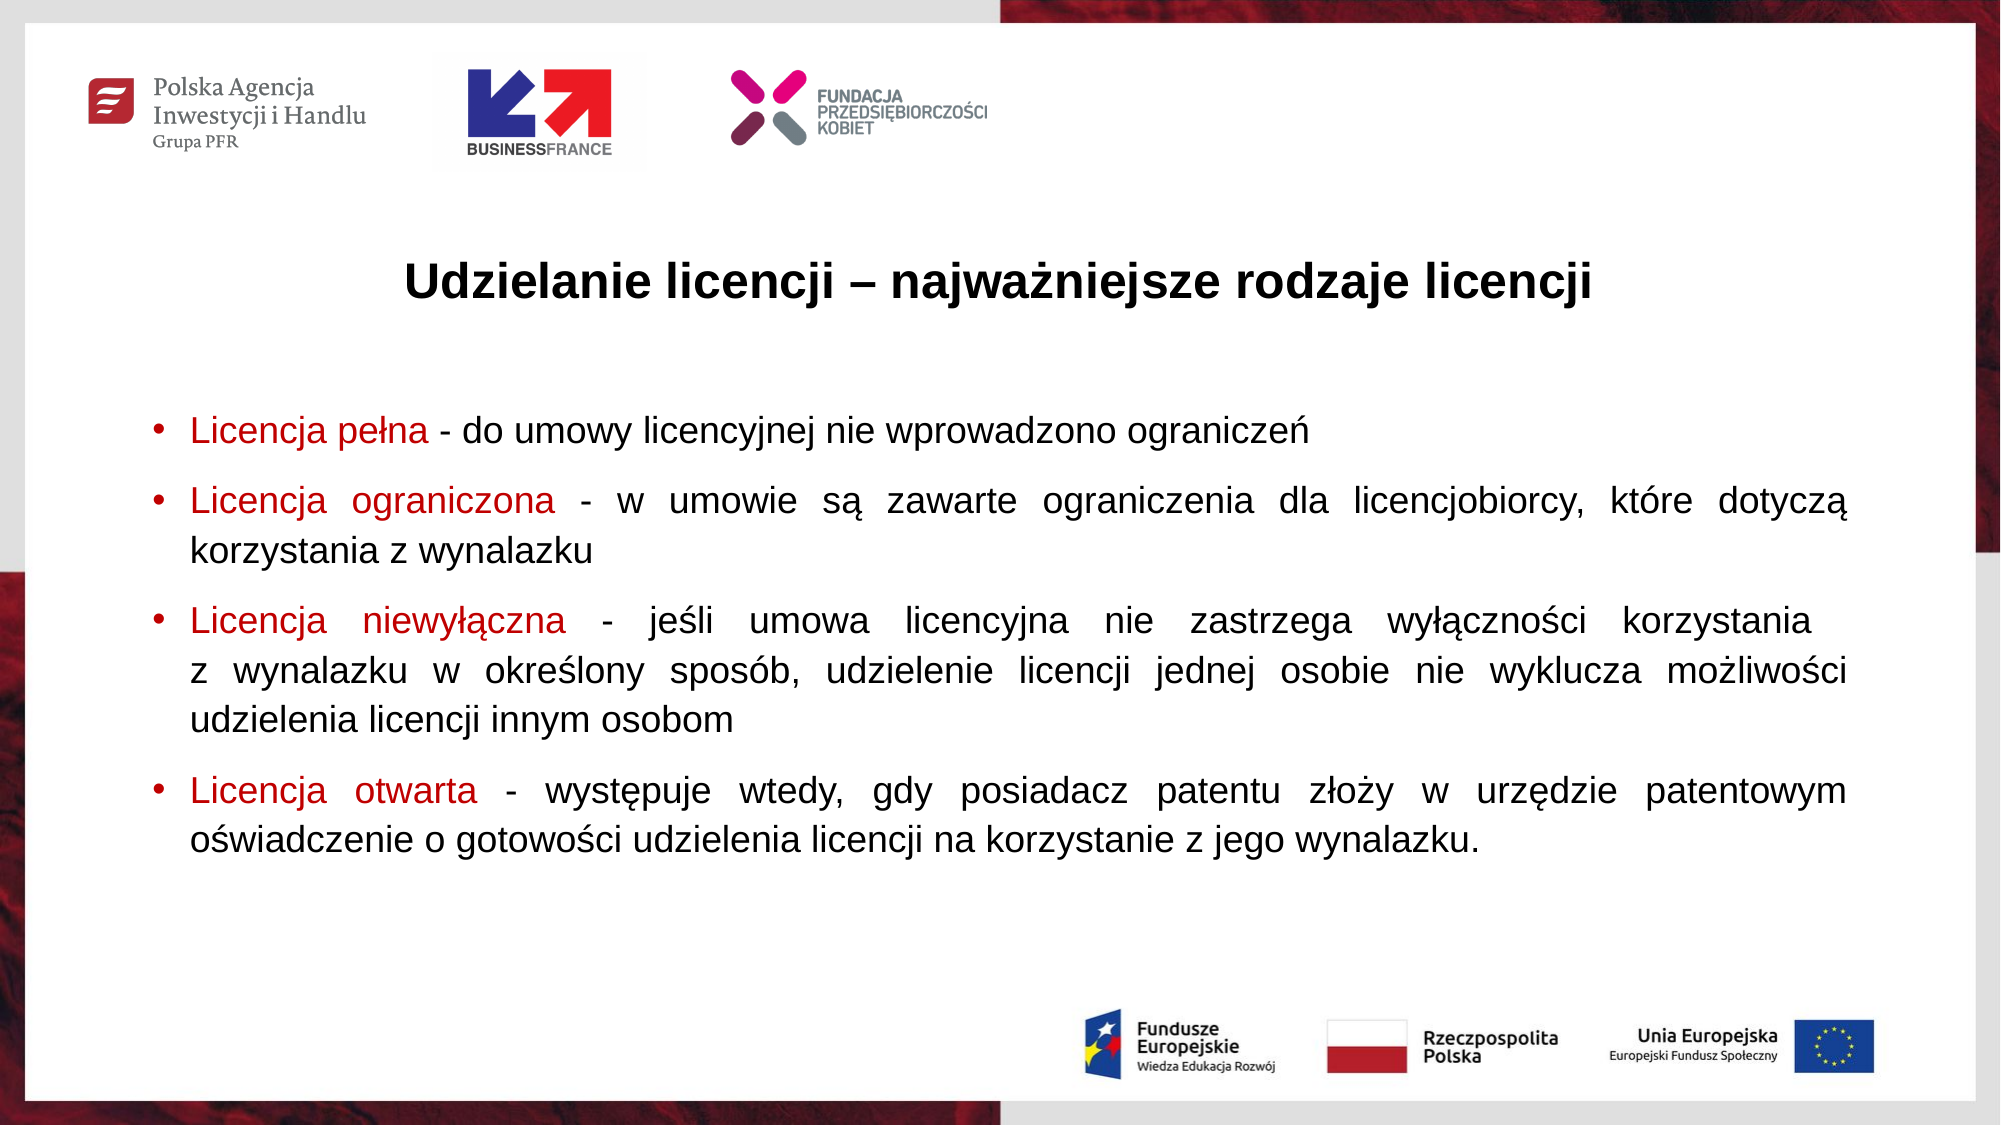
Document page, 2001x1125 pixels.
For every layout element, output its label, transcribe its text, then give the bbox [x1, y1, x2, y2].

list Licencja pełna - do umowy licencyjnej nie wprowadzono ograniczeń Licencja ograniczona - w umowie są zawarte ograniczenia dla licencjobiorcy, które dotyczą korzystania z wynalazku Licencja niewyłączna - jeśli umowa licencyjna nie zastrzega wyłączności korzystania z wynalazku w określony sposób, udzielenie licencji jednej osobie nie wyklucza możliwości udzielenia licencji innym osobom Licencja otwarta - występuje wtedy, gdy posiadacz patentu złoży w urzędzie patentowym oświadczenie o gotowości udzielenia licencji na korzystanie z jego wynalazku. [137, 394, 1863, 1125]
title Udzielanie licencji – najważniejsze rodzaje licencji [137, 154, 1863, 394]
picture [0, 0, 2001, 1125]
picture [730, 69, 987, 146]
